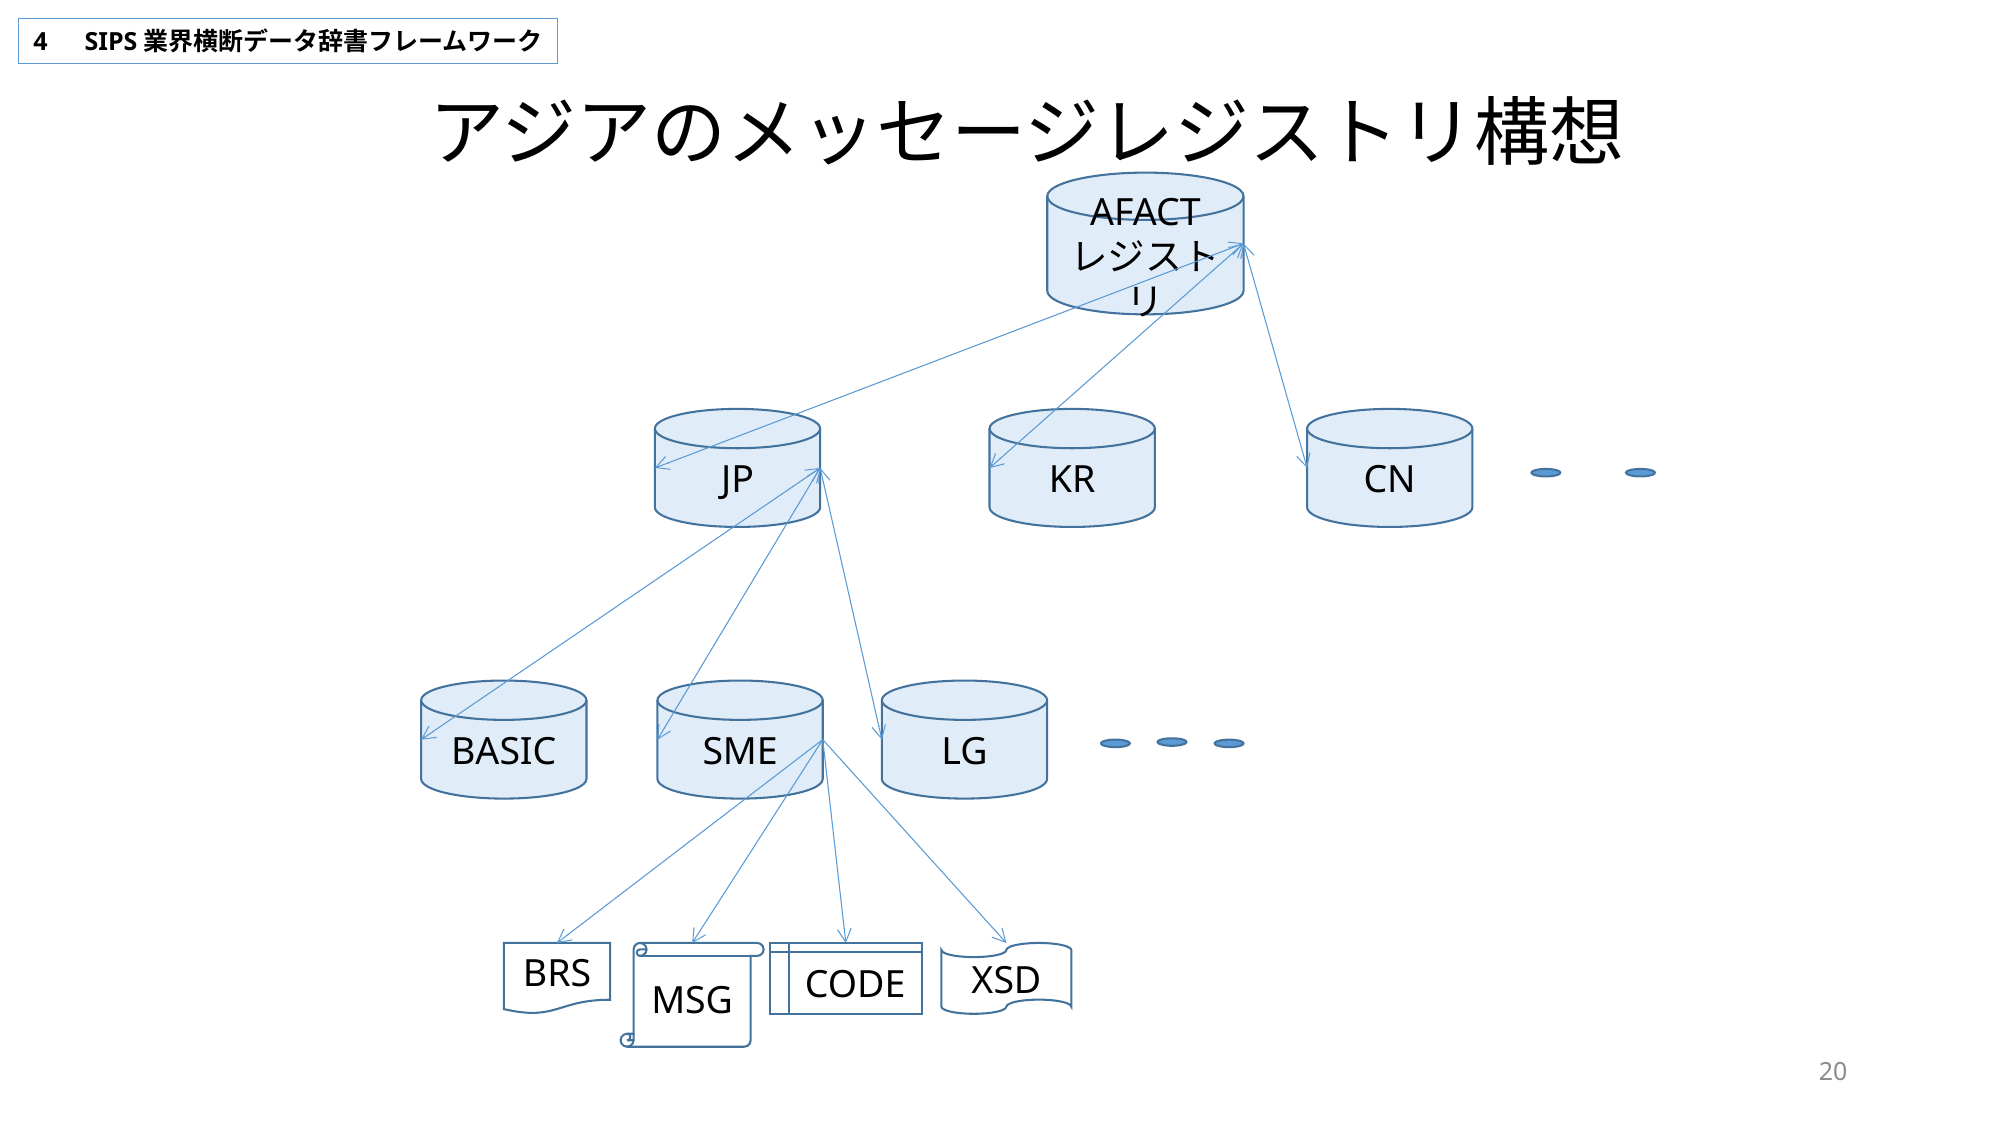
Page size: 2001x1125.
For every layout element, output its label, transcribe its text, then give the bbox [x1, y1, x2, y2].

text_box JP [653, 407, 822, 526]
text_box LG [880, 679, 1049, 798]
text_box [1145, 314, 1390, 409]
text_box BRS [502, 941, 612, 1014]
text_box [1624, 467, 1656, 478]
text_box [1072, 314, 1145, 409]
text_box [740, 798, 1007, 951]
text_box AFACT レジストリ [1166, 249, 1245, 314]
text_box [692, 798, 740, 943]
text_box KR [988, 409, 1156, 528]
text_box 4 SIPS業界横断データ辞書フレームワーク [18, 18, 558, 64]
slide_number 20 [1412, 1042, 1863, 1103]
text_box アジアのメッセージレジストリ構想 [346, 77, 1707, 182]
text_box [1099, 738, 1131, 749]
text_box [1156, 737, 1188, 747]
text_box CODE [769, 951, 923, 1015]
text_box [1530, 467, 1562, 478]
text_box XSD [940, 941, 1073, 1015]
text_box BASIC [420, 679, 588, 800]
text_box AFACT レジストリ [1046, 182, 1245, 308]
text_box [737, 314, 1072, 409]
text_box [737, 526, 965, 681]
text_box CN [1306, 407, 1474, 528]
text_box MSG [619, 943, 765, 1048]
text_box AFACT レジストリ [1076, 247, 1237, 314]
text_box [556, 798, 692, 943]
text_box SME [656, 681, 824, 798]
text_box [1213, 738, 1245, 749]
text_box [503, 526, 737, 681]
